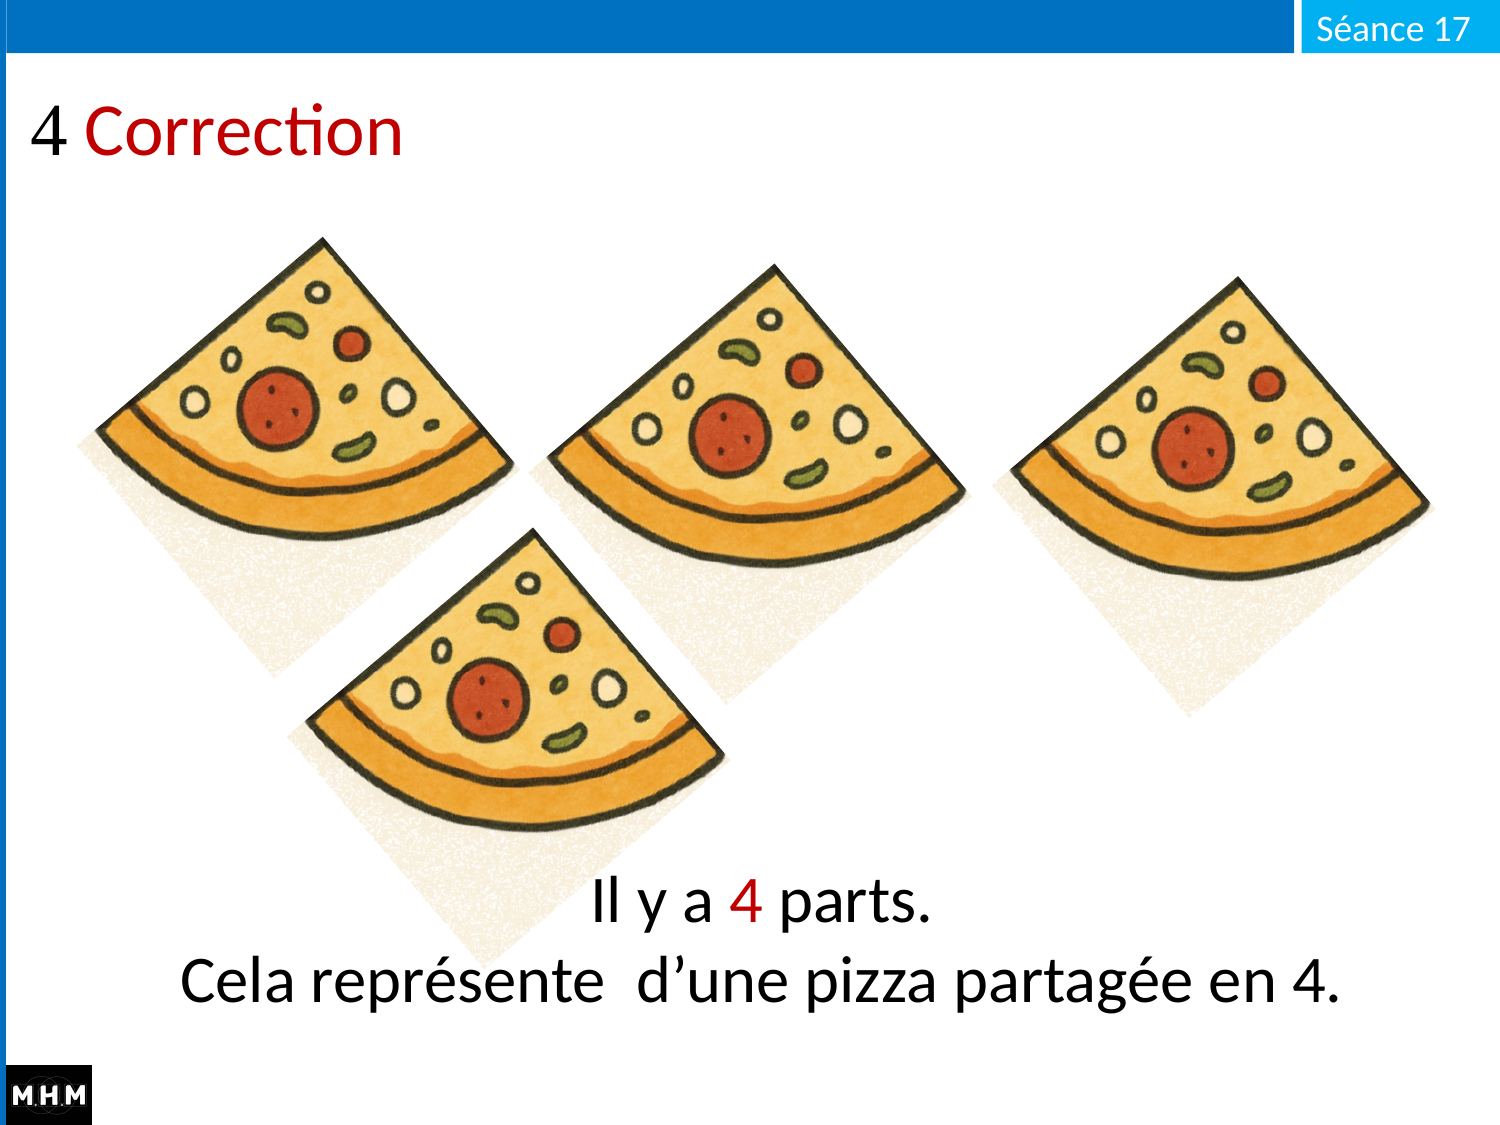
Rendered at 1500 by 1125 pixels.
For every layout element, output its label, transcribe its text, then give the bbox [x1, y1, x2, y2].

picture [6, 1065, 92, 1125]
picture [77, 236, 973, 969]
title  Correction [14, 60, 1391, 203]
picture [991, 276, 1436, 718]
